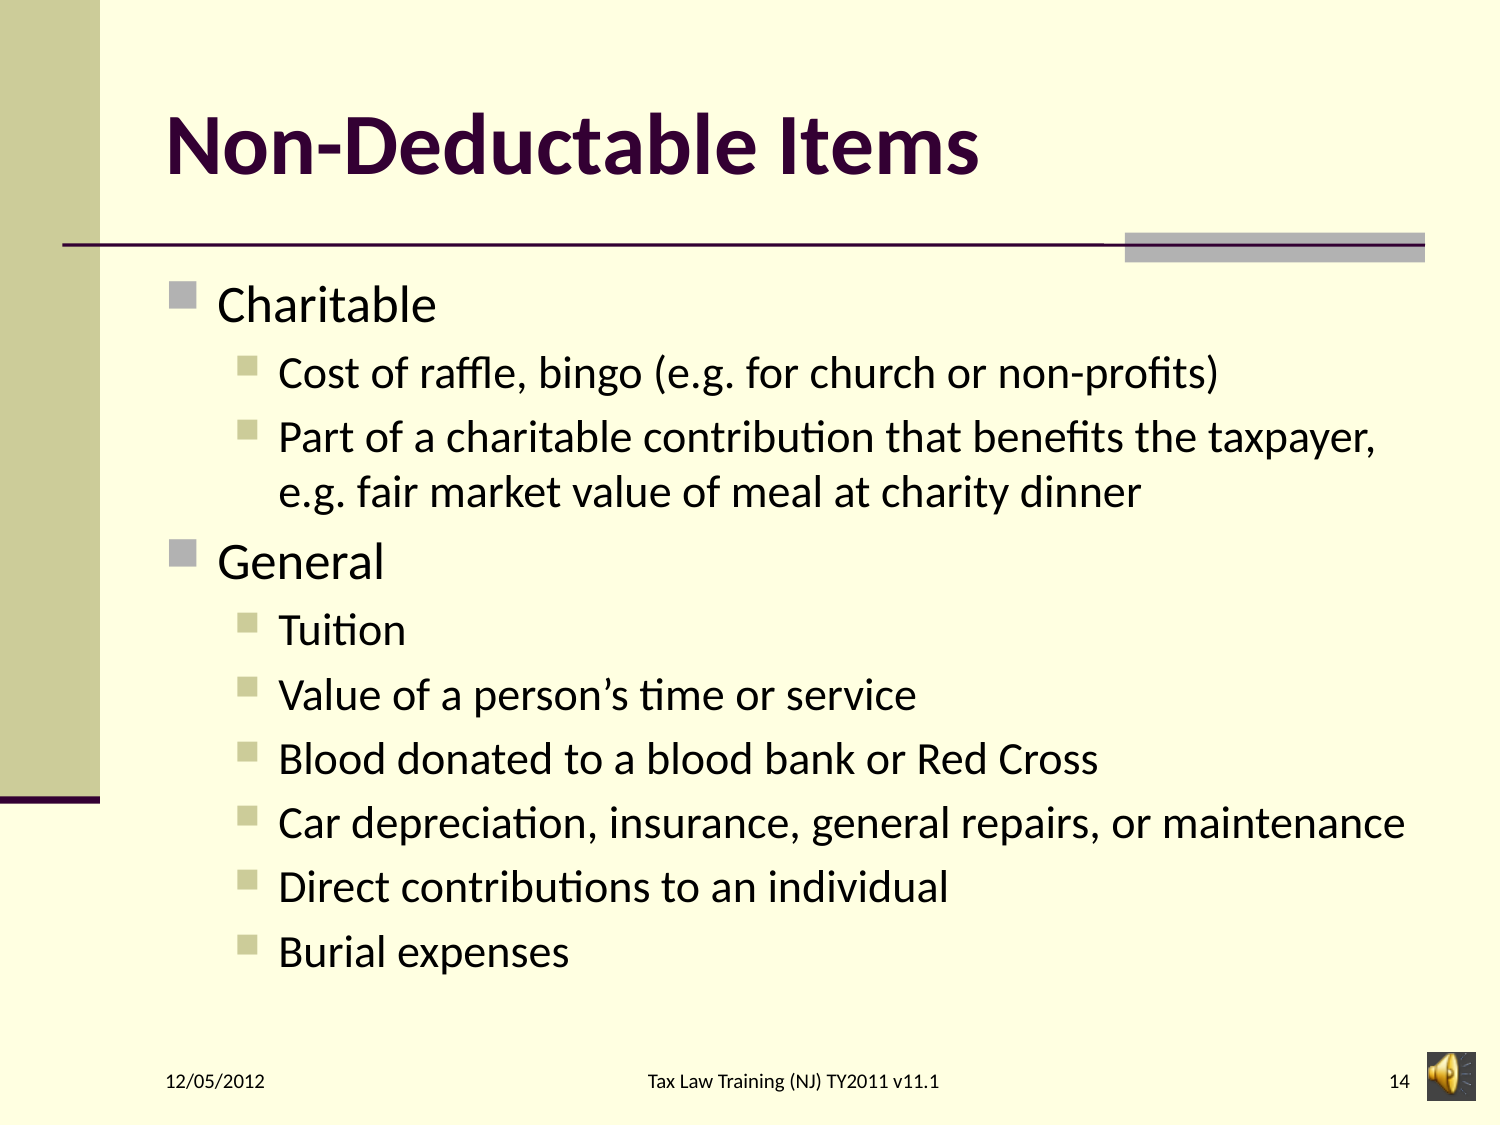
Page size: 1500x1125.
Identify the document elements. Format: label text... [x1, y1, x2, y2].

list Charitable Cost of raffle, bingo (e.g. for church or non-profits) Part of a charitable contribution that benefits the taxpayer, e.g. fair market value of meal at charity dinner General Tuition Value of a person’s time or service Blood donated to a blood bank or Red Cross Car depreciation, insurance, general repairs, or maintenance Direct contributions to an individual Burial expenses [150, 262, 1425, 1038]
slide_number 14 [1112, 1049, 1426, 1101]
title Non-Deductable Items [150, 45, 1425, 234]
footer Tax Law Training (NJ) TY2011 v11.1 [549, 1049, 1038, 1101]
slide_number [149, 1050, 476, 1101]
picture [1426, 1051, 1477, 1102]
